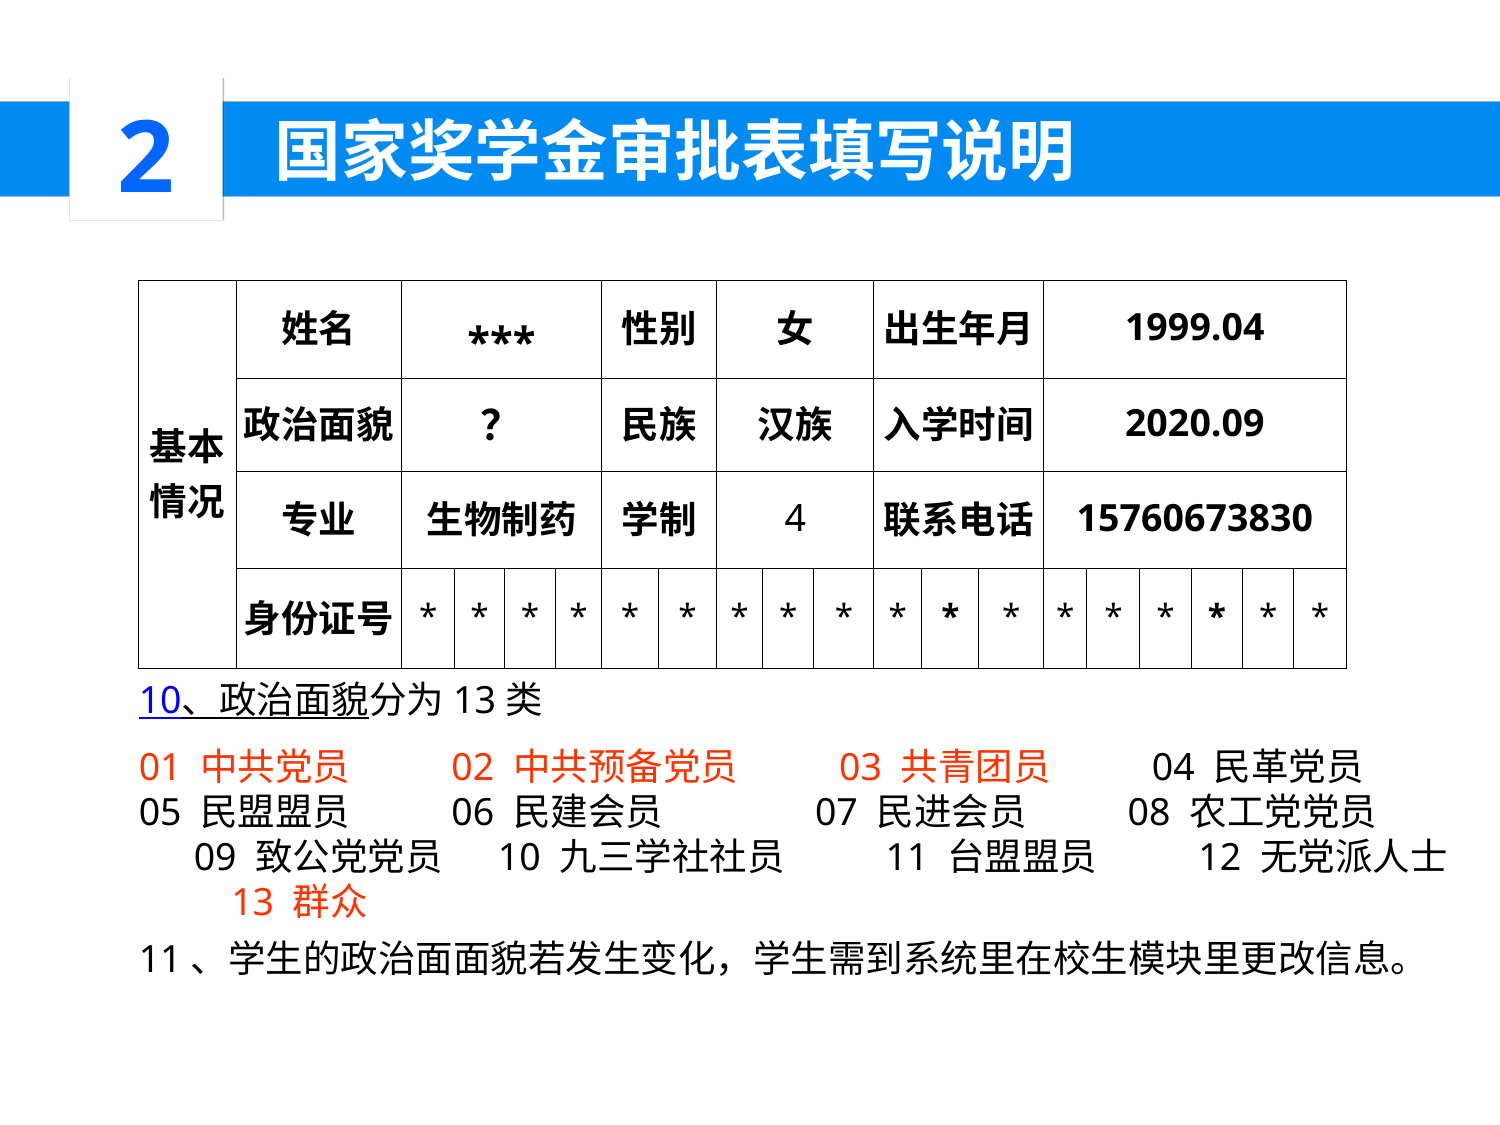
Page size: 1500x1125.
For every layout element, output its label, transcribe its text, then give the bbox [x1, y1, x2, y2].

table_cell 政治面貌 [237, 379, 401, 471]
table_cell 民族 [602, 379, 716, 471]
table_cell * [1087, 569, 1139, 668]
table_cell ？ [402, 379, 601, 471]
text_box 国家奖学金审批表填写说明 [0, 101, 69, 197]
table_header 1999.04 [1044, 281, 1346, 378]
table_cell * [874, 569, 921, 668]
table_cell * [717, 569, 762, 668]
table_cell 生物制药 [402, 472, 601, 568]
table_cell * [922, 569, 978, 668]
table_cell 学制 [602, 472, 716, 568]
table_cell 联系电话 [874, 472, 1043, 568]
table_cell * [979, 569, 1043, 668]
table_cell 4 [717, 472, 873, 568]
table_cell * [659, 569, 716, 668]
table_cell * [1140, 569, 1191, 668]
table_header 性别 [602, 281, 716, 378]
table_cell * [556, 569, 601, 668]
table_cell 2020.09 [1044, 379, 1346, 471]
table_cell * [505, 569, 555, 668]
text_box 10、政治面貌分为13类 01 中共党员 02 中共预备党员 03 共青团员 04 民革党员 05 民盟盟员 06 民建会员 07 民进会员 08 农工党党员 09 致公党党员 10 九三学社社员 11 台盟盟员 12 无党派人士 13 群众 11、学生的政治面面貌若发生变化，学生需到系统里在校生模块里更改信息。 [123, 668, 1471, 988]
table_cell 专业 [237, 472, 401, 568]
table_cell * [1243, 569, 1293, 668]
table_cell * [814, 569, 873, 668]
table_cell 汉族 [717, 379, 873, 471]
table_header 女 [717, 281, 873, 378]
table_cell * [602, 569, 658, 668]
table_cell * [402, 569, 454, 668]
table_cell 入学时间 [874, 379, 1043, 471]
table_cell * [1044, 569, 1086, 668]
table_header 姓名 [237, 281, 401, 378]
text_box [69, 78, 223, 222]
table_header 出生年月 [874, 281, 1043, 378]
table_cell * [763, 569, 813, 668]
text_box 国家奖学金审批表填写说明 [225, 101, 1500, 197]
table_header *** [402, 281, 601, 378]
table_cell * [455, 569, 504, 668]
table_cell 身份证号 [237, 569, 401, 668]
table_cell * [1192, 569, 1242, 668]
table_header 基本 情况 [139, 281, 236, 668]
table_cell 15760673830 [1044, 472, 1346, 568]
table_cell * [1294, 569, 1346, 668]
